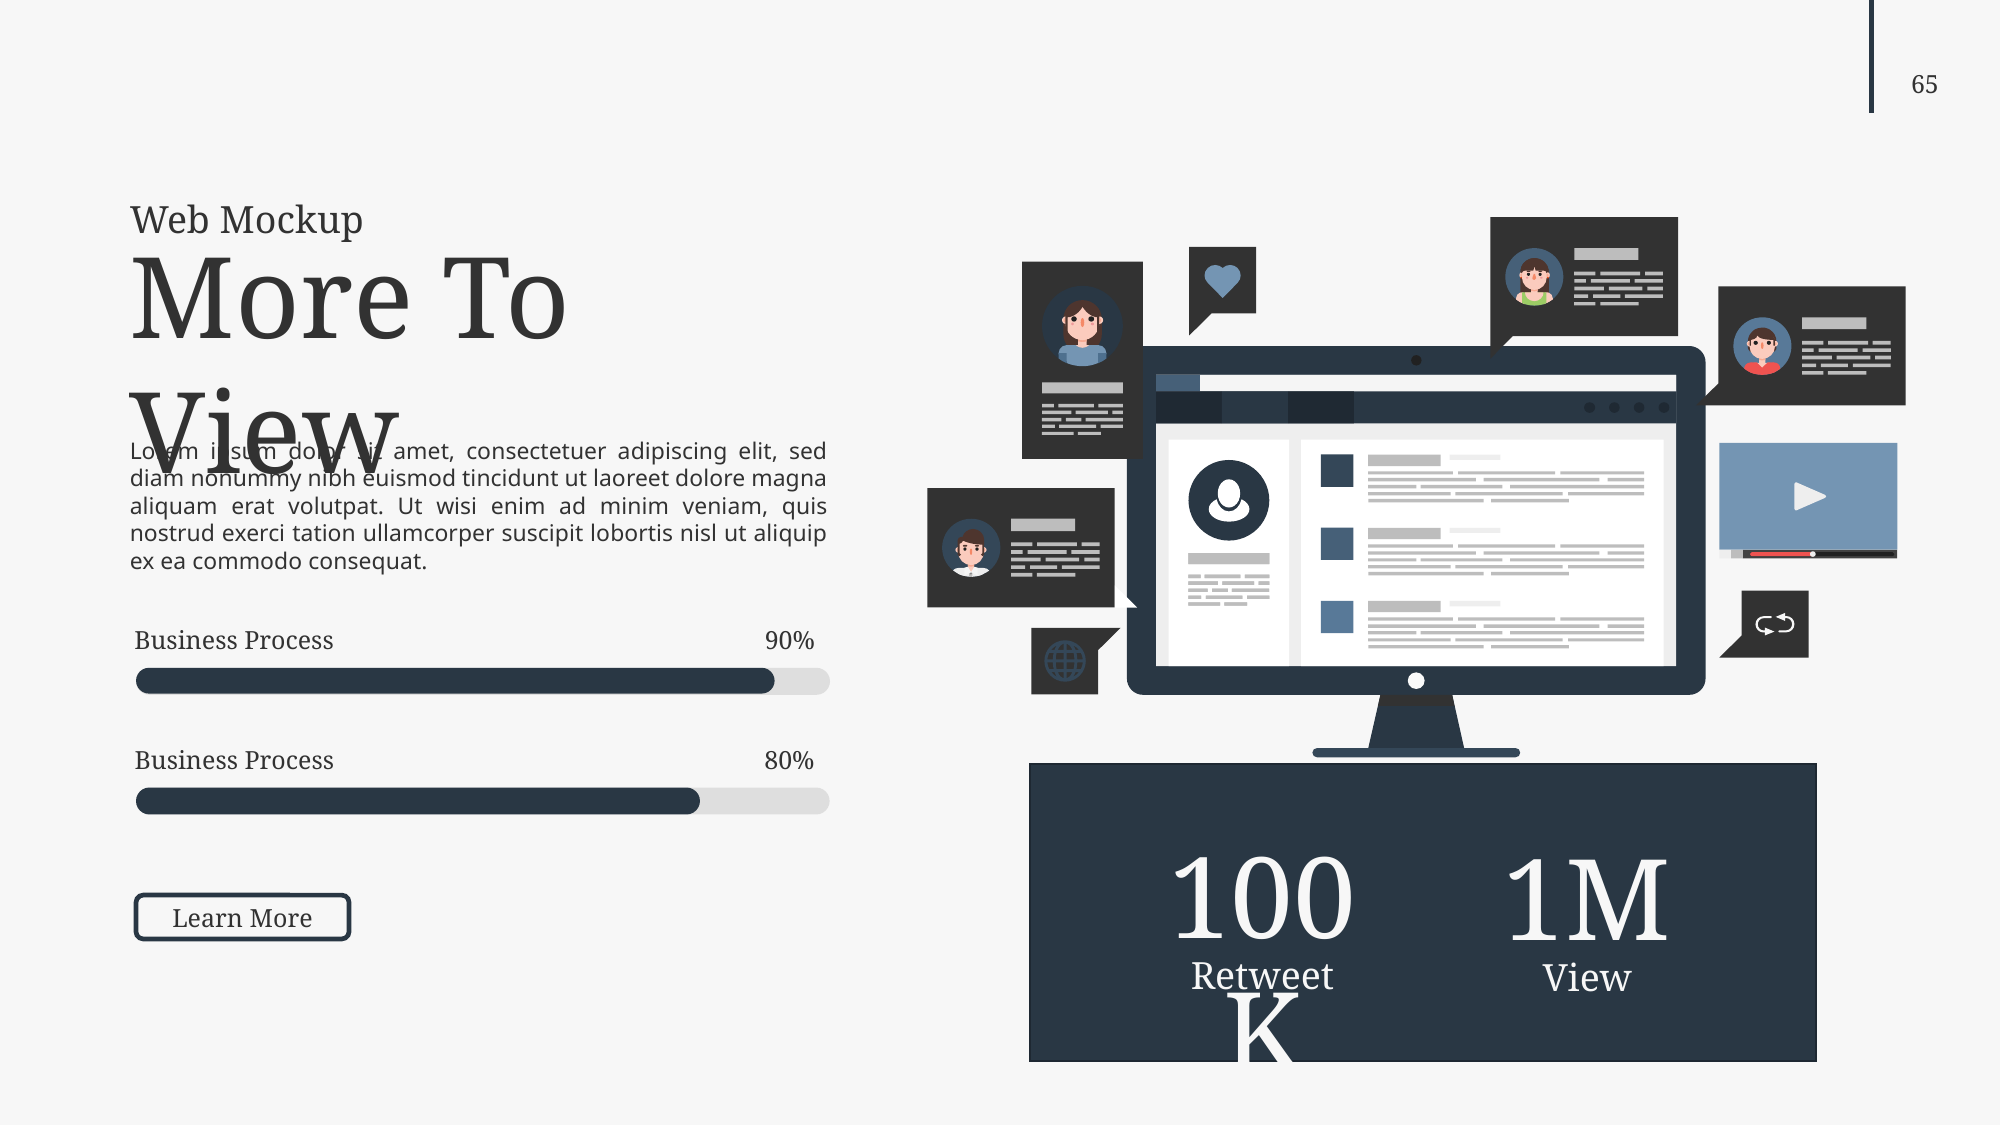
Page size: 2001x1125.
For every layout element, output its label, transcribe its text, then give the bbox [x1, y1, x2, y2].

text_box 100K [1124, 818, 1401, 944]
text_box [135, 894, 350, 941]
text_box 1M [1449, 820, 1725, 946]
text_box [119, 739, 830, 834]
text_box View [1449, 946, 1725, 1007]
text_box Web Mockup [115, 188, 654, 249]
text_box More To View [115, 219, 848, 504]
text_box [119, 620, 831, 714]
text_box [1029, 763, 1817, 1062]
text_box Lorem ipsum dolor sit amet, consectetuer adipiscing elit, sed diam nonummy nibh euismod tincidunt ut laoreet dolore magna aliquam erat volutpat. Ut wisi enim ad minim veniam, quis nostrud exerci tation ullamcorper suscipit lobortis nisl ut aliquip ex ea commodo consequat. [115, 429, 844, 609]
text_box 100K [1124, 1005, 1401, 1104]
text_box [927, 217, 1906, 758]
text_box Retweet [1124, 944, 1401, 1005]
